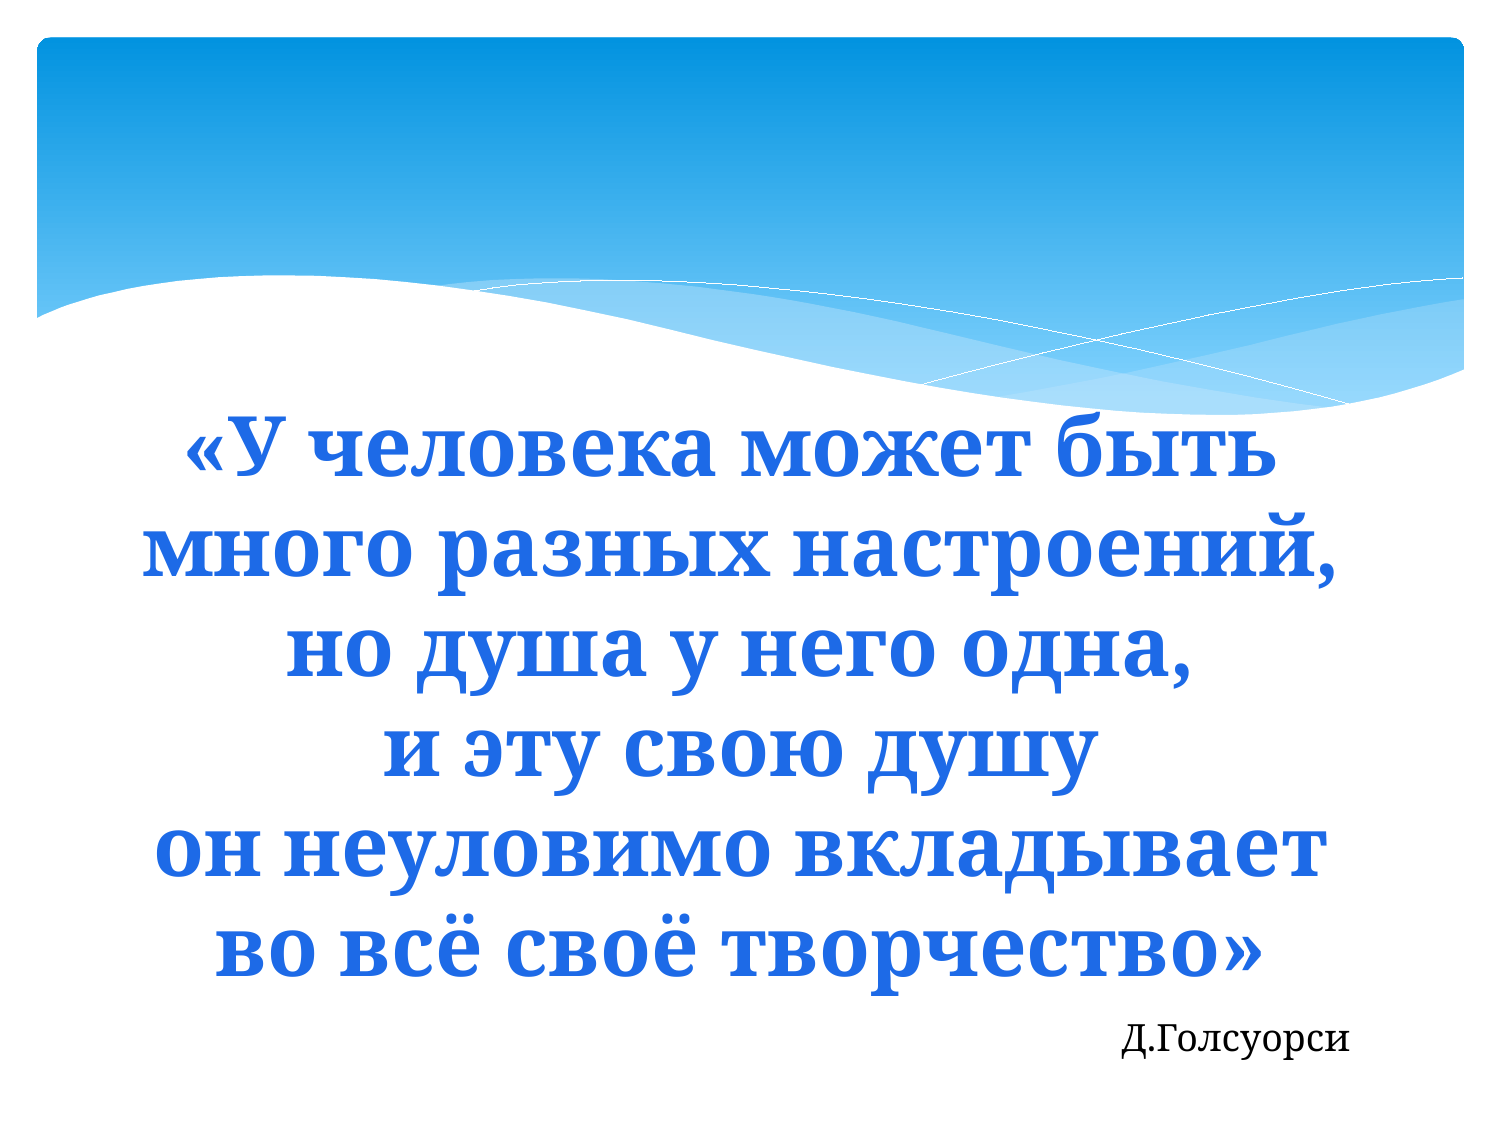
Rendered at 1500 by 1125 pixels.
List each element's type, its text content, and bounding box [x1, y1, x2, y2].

text_box «У человека может быть много разных настроений, но душа у него одна, и эту свою душу он неуловимо вкладывает во всё своё творчество» [127, 385, 1356, 1001]
text_box Д.Голсуорси [1106, 1006, 1366, 1066]
